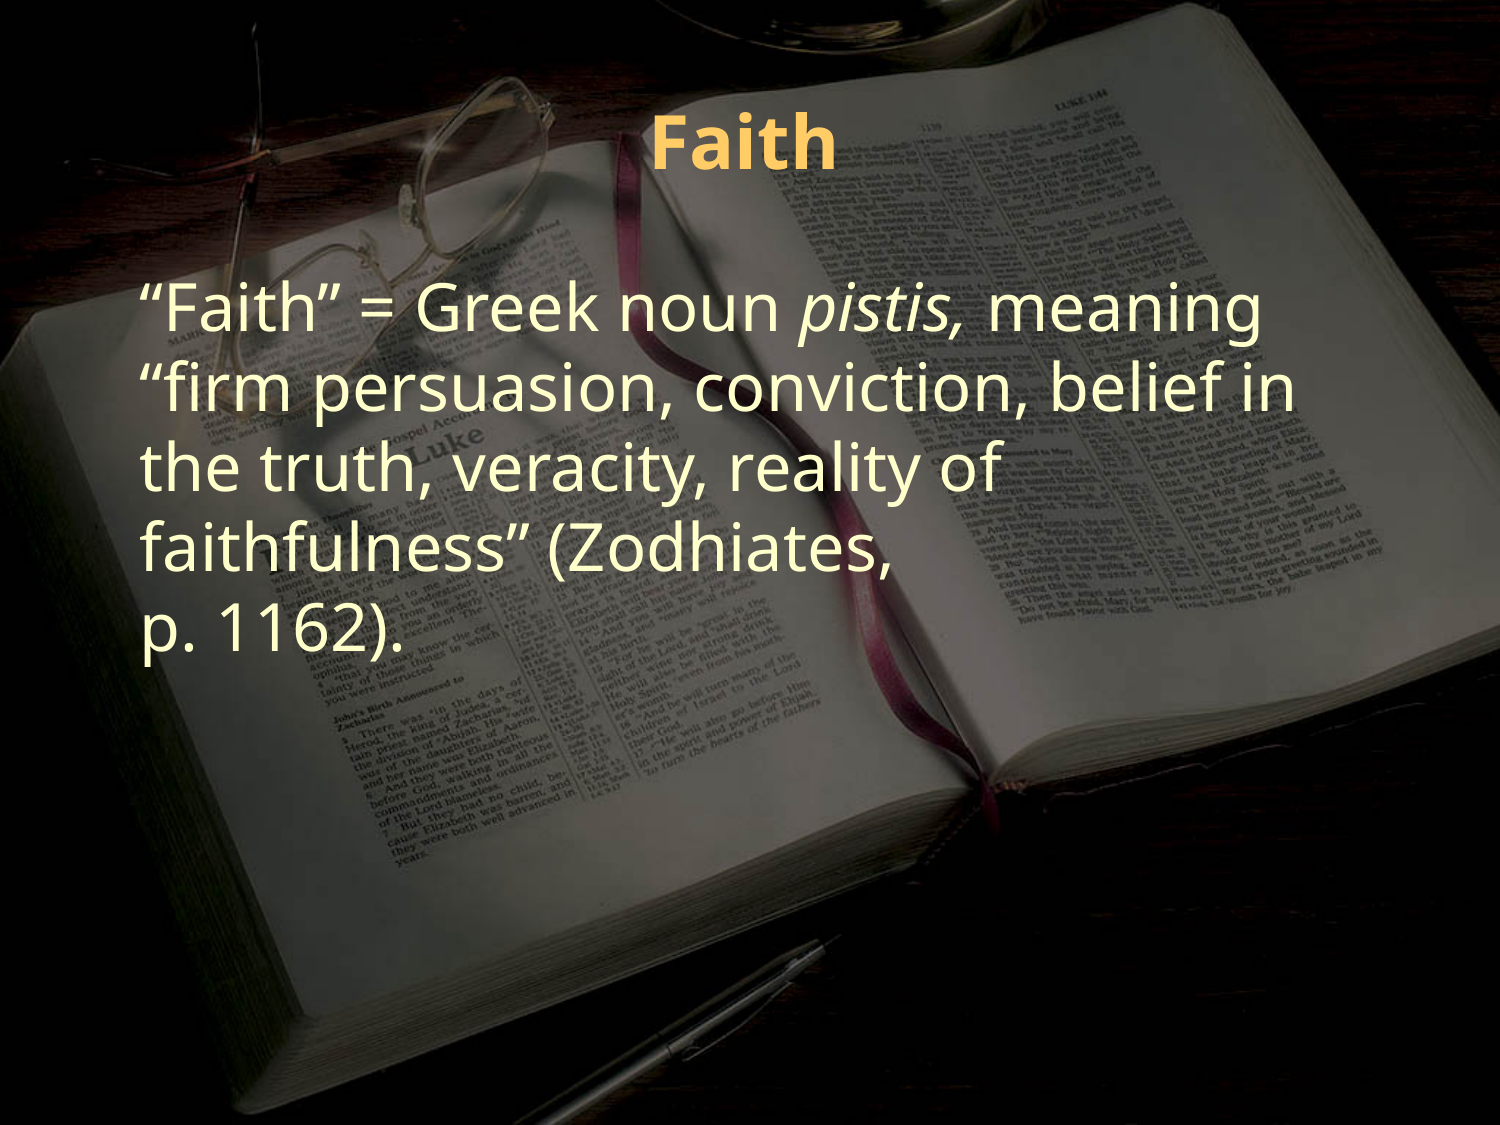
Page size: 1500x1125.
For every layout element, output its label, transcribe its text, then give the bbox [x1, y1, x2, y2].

picture [0, 0, 1500, 1125]
text_box Faith “Faith” = Greek noun pistis, meaning “firm persuasion, conviction, belief in the truth, veracity, reality of faithfulness” (Zodhiates, p. 1162). [125, 87, 1363, 672]
